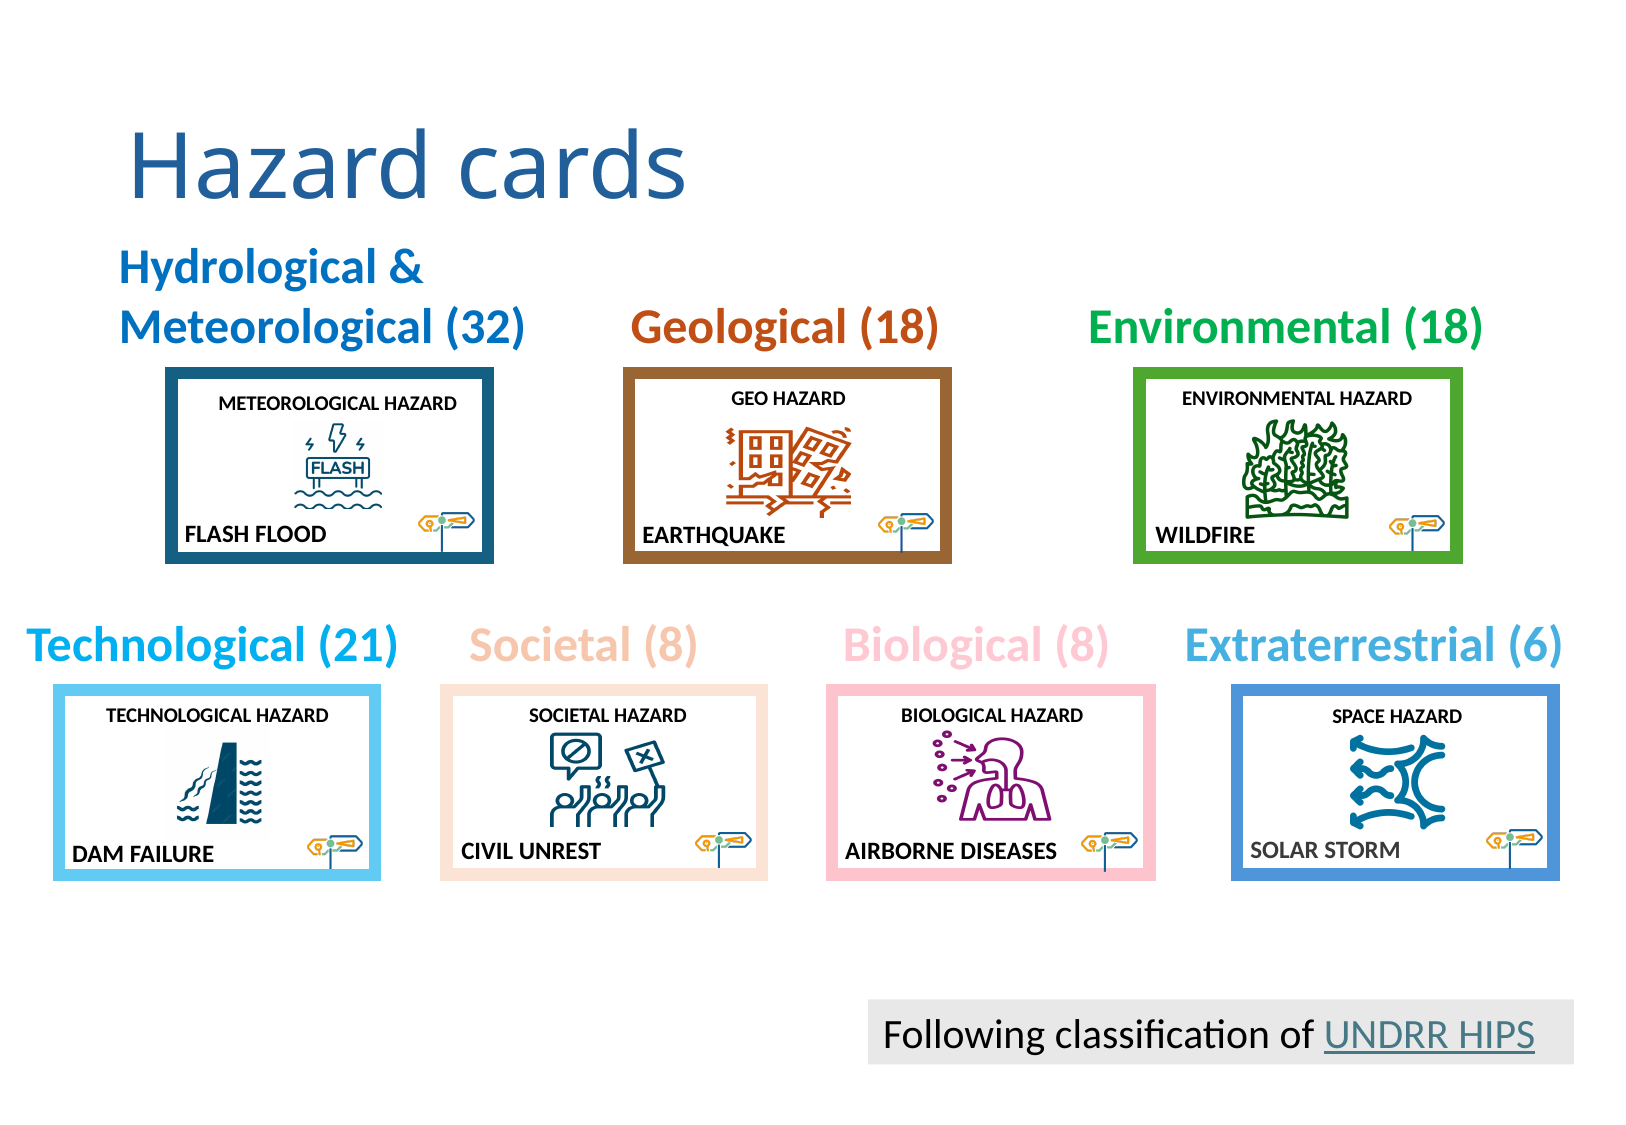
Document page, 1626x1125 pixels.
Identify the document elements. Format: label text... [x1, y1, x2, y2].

text_box Biological (8)​ [827, 604, 1152, 680]
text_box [829, 689, 1150, 882]
text_box Geological (18) [615, 286, 958, 362]
text_box Following classification of UNDRR HIPS​ [868, 999, 1574, 1065]
text_box Environmental (18) [1073, 286, 1524, 362]
text_box Hydrological & ​ Meteorological (32)​ [103, 254, 554, 362]
text_box Societal (8) [454, 604, 755, 680]
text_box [56, 689, 376, 886]
title Hazard cards [111, 59, 1514, 278]
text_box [627, 372, 947, 563]
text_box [1139, 372, 1458, 565]
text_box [445, 689, 763, 882]
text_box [169, 372, 489, 562]
text_box Extraterrestrial (6) [1169, 604, 1620, 680]
text_box Technological (21)​ [11, 604, 421, 680]
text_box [1235, 689, 1555, 879]
